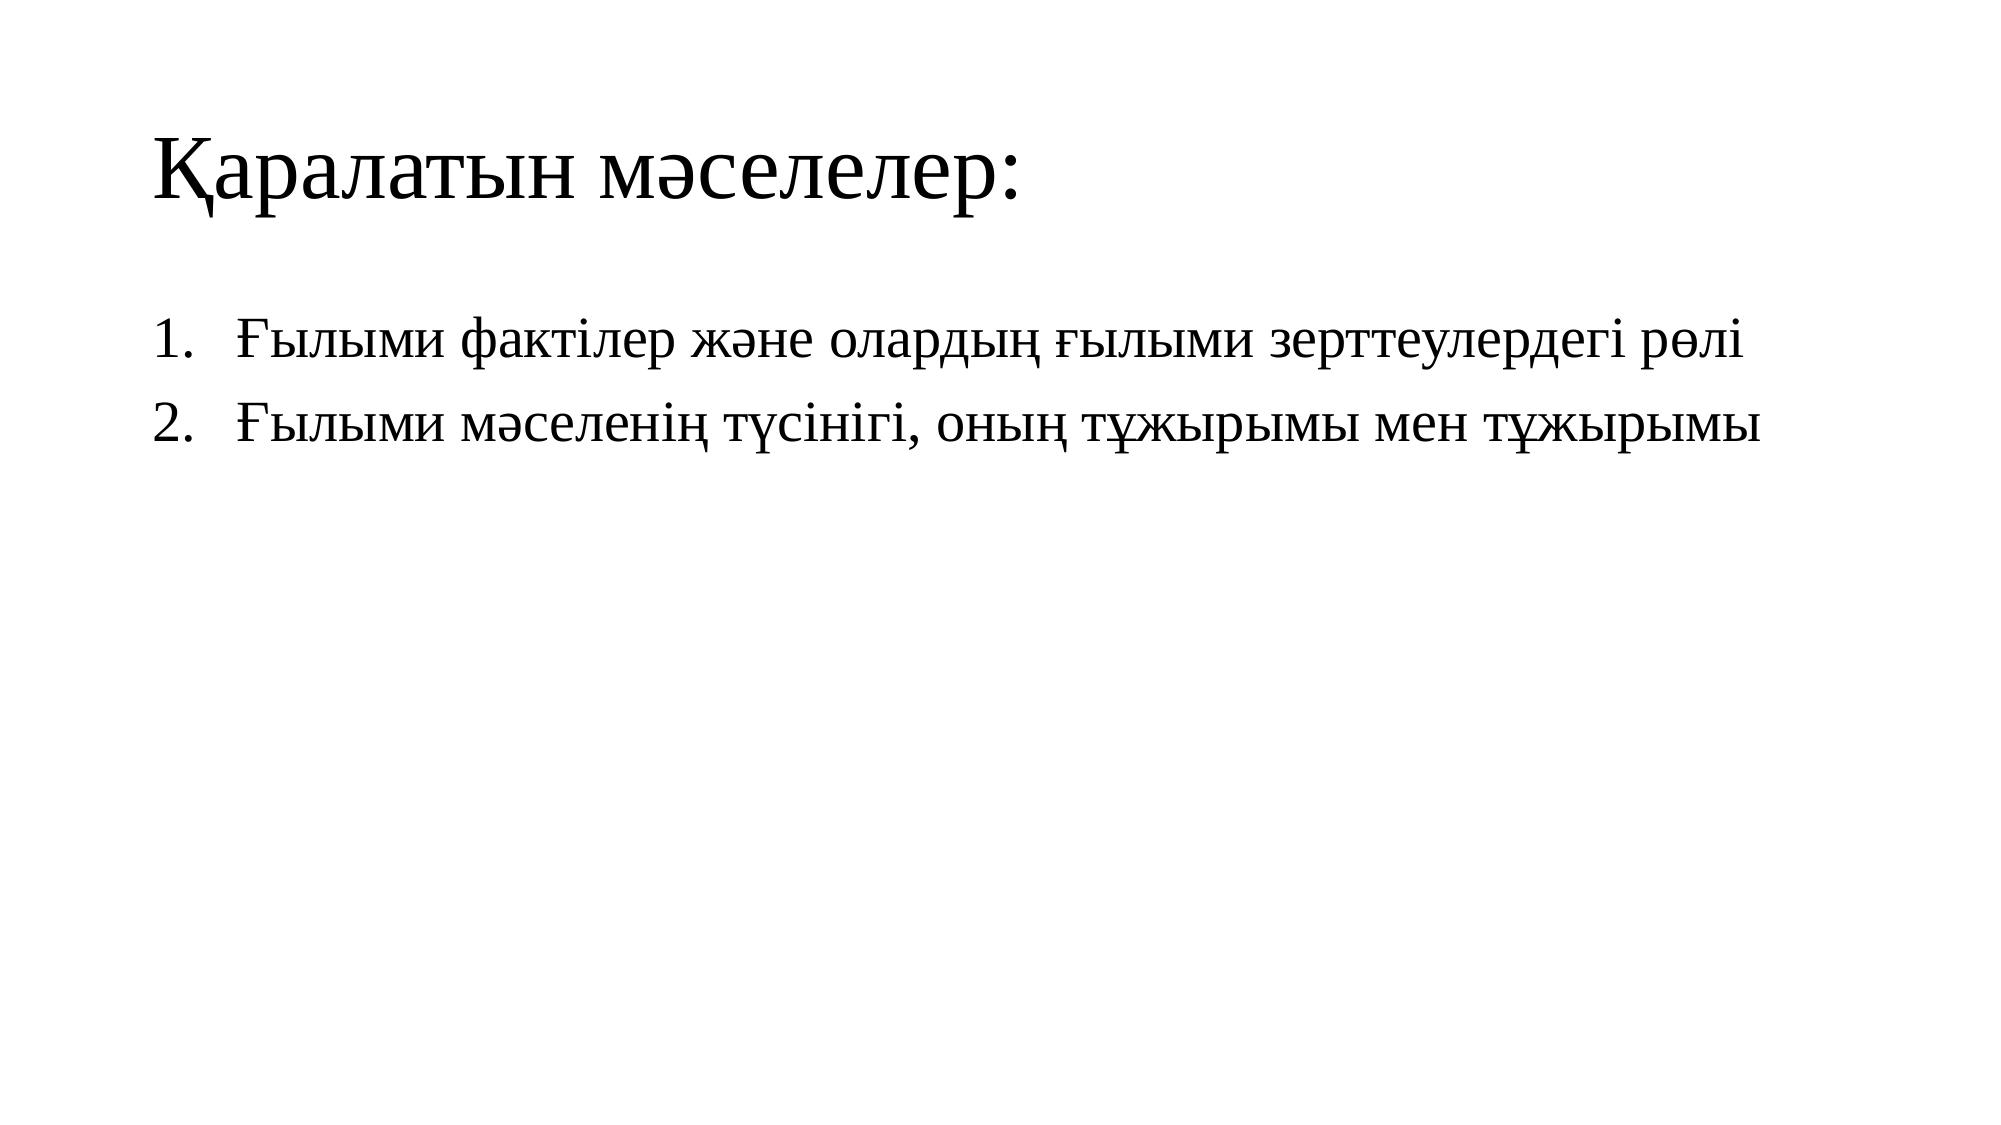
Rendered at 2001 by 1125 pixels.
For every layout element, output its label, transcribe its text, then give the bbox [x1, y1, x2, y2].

title Қаралатын мәселелер: [137, 59, 1863, 278]
list Ғылыми фактілер және олардың ғылыми зерттеулердегі рөлі Ғылыми мәселенің түсінігі, оның тұжырымы мен тұжырымы [137, 299, 1863, 1014]
